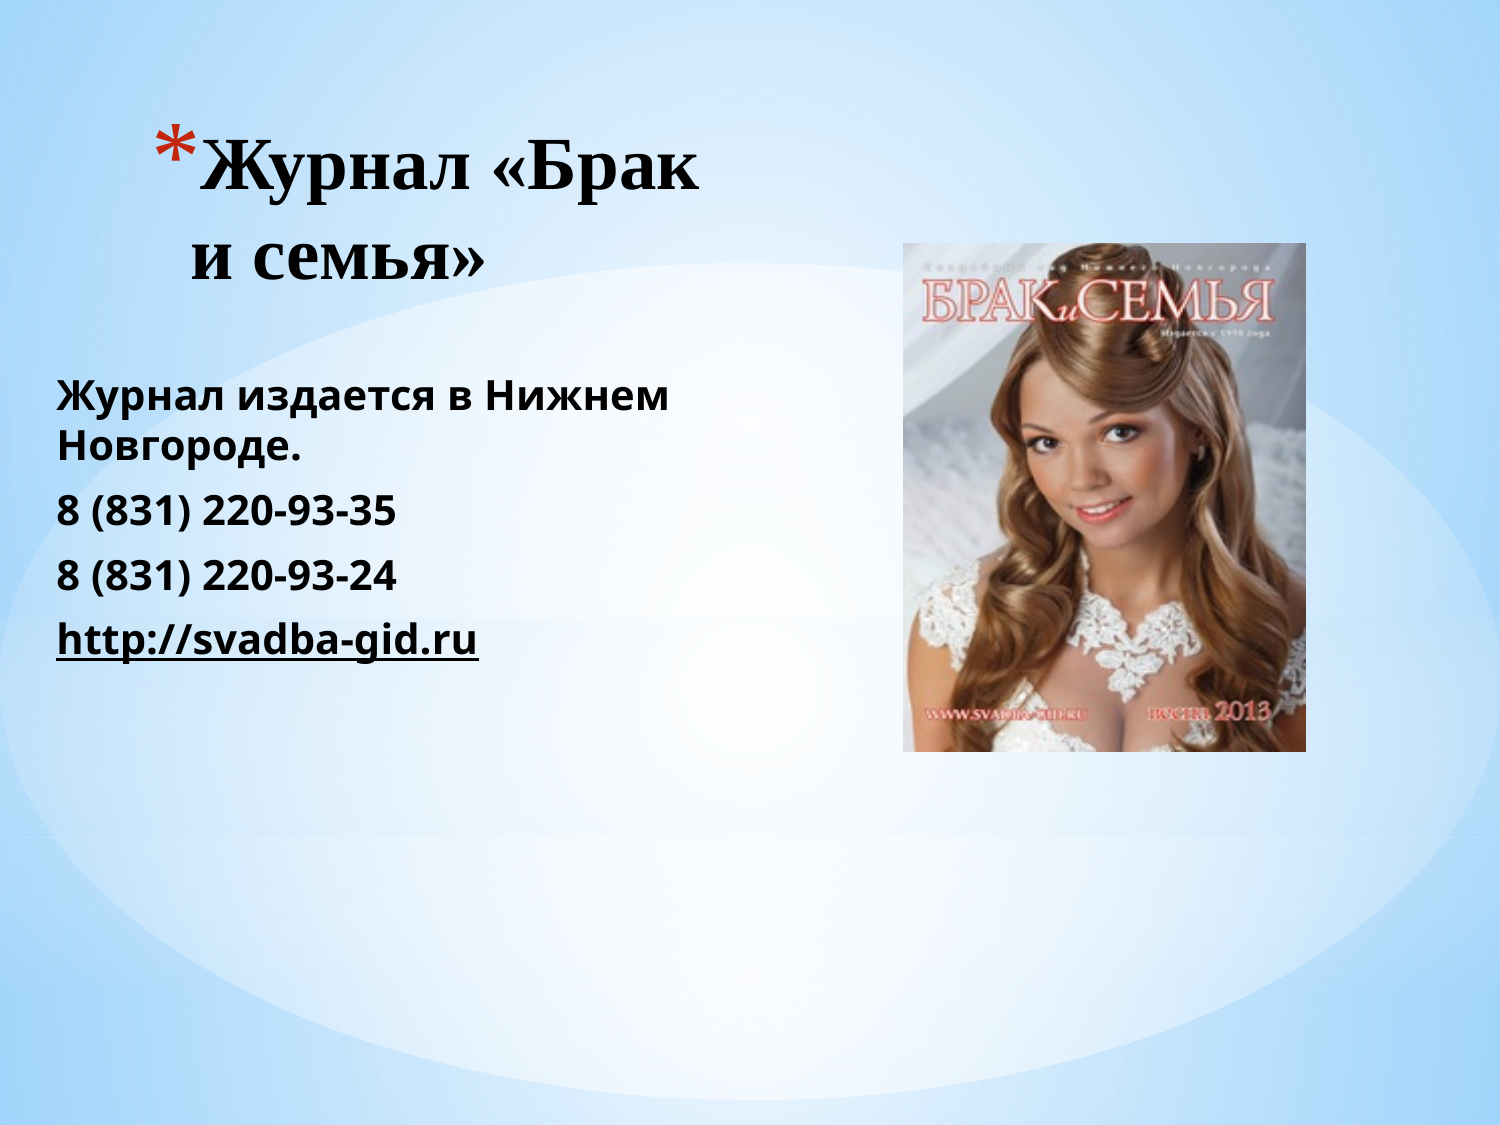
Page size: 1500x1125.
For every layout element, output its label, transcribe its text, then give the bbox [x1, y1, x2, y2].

list Журнал издается в Нижнем Новгороде. 8 (831) 220-93-35 8 (831) 220-93-24 http://svadba-gid.ru [41, 361, 733, 1071]
title Журнал «Брак и семья» [137, 54, 735, 303]
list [903, 243, 1306, 752]
